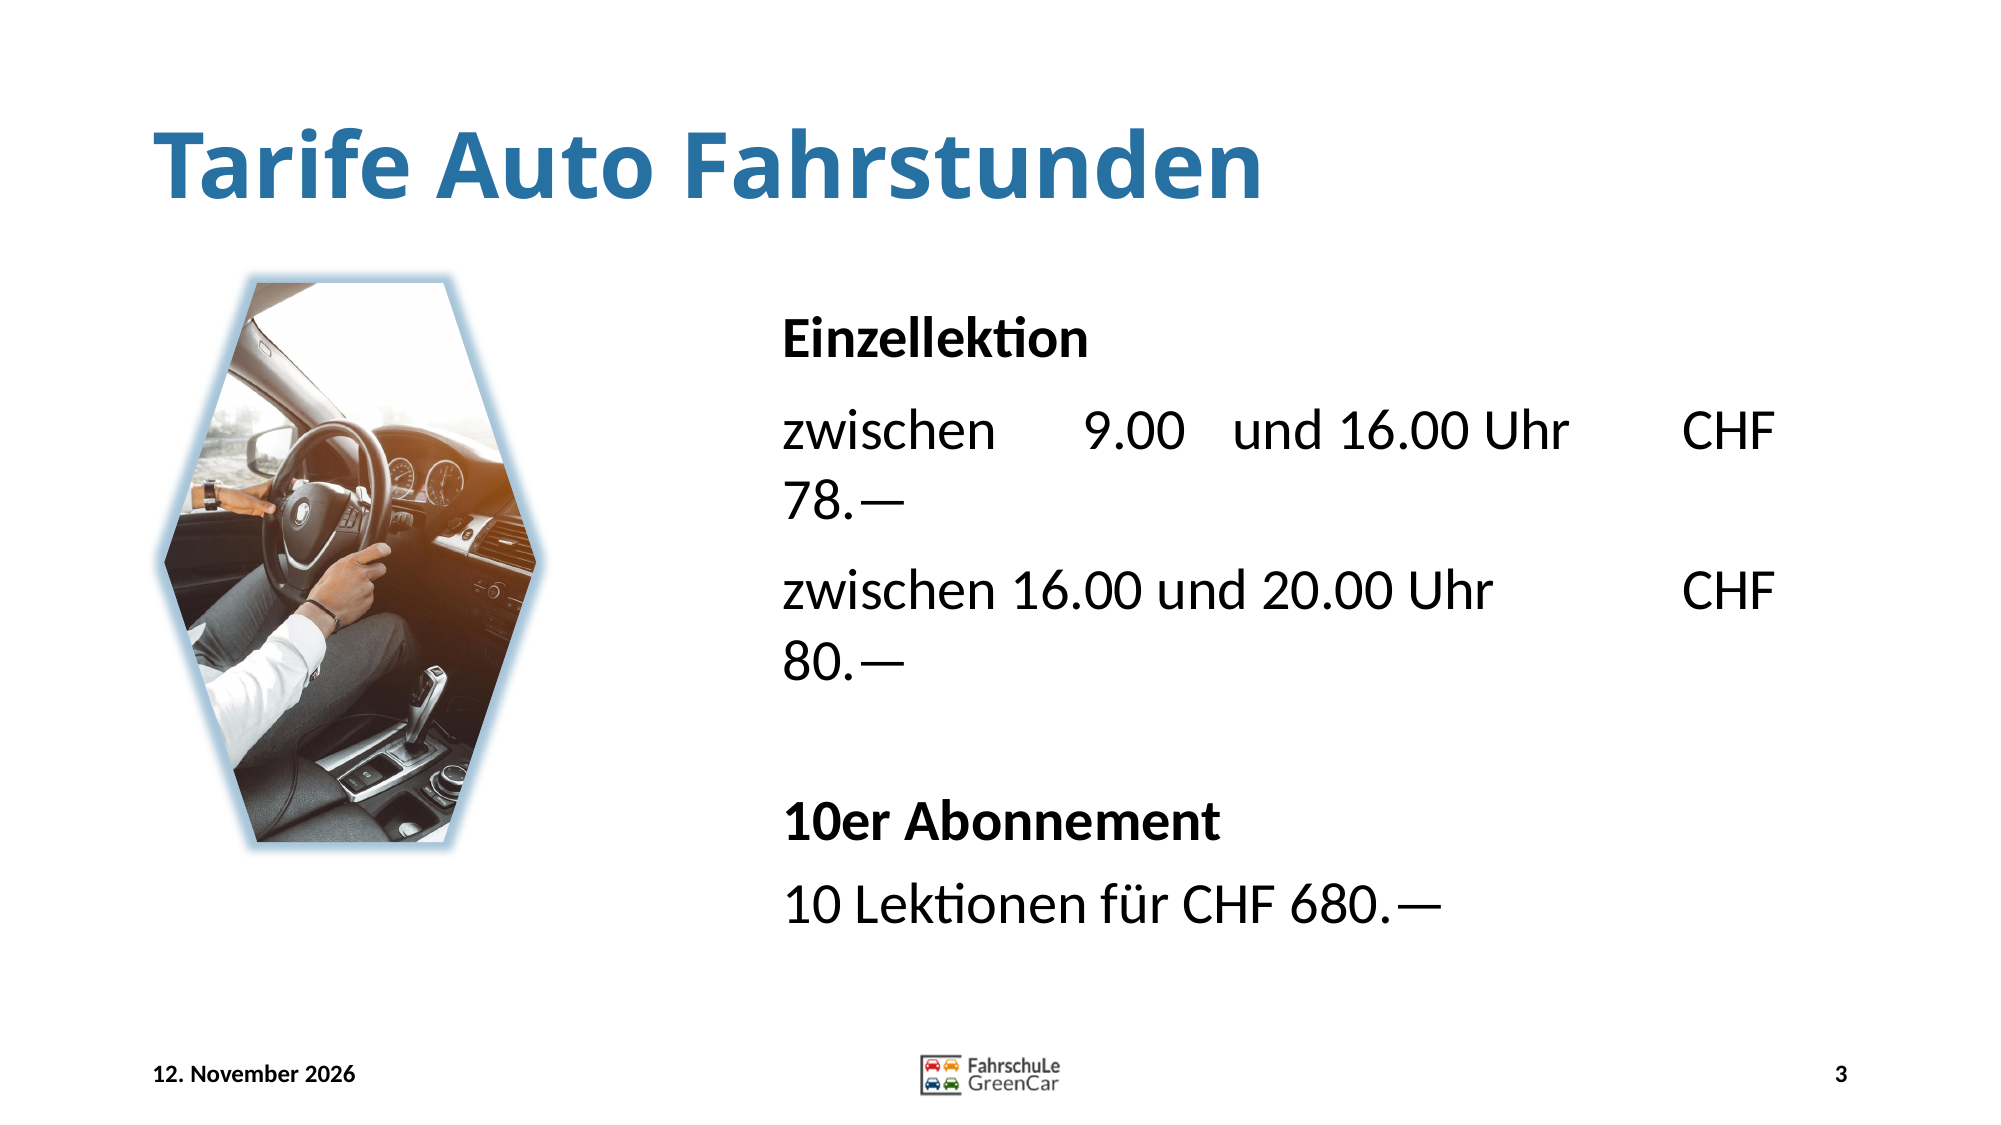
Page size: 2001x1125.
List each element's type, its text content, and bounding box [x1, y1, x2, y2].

title Tarife Auto Fahrstunden [137, 59, 1863, 278]
picture [886, 1028, 1114, 1117]
slide_number 3 [1412, 1042, 1863, 1103]
list Einzellektion zwischen 9.00 und 16.00 Uhr CHF 78.— zwischen 16.00 und 20.00 Uhr CHF 80.— 10er Abonnement 10 Lektionen für CHF 680.— [767, 299, 1863, 1014]
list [164, 282, 537, 843]
slide_number 11. März 2022 [137, 1042, 588, 1103]
